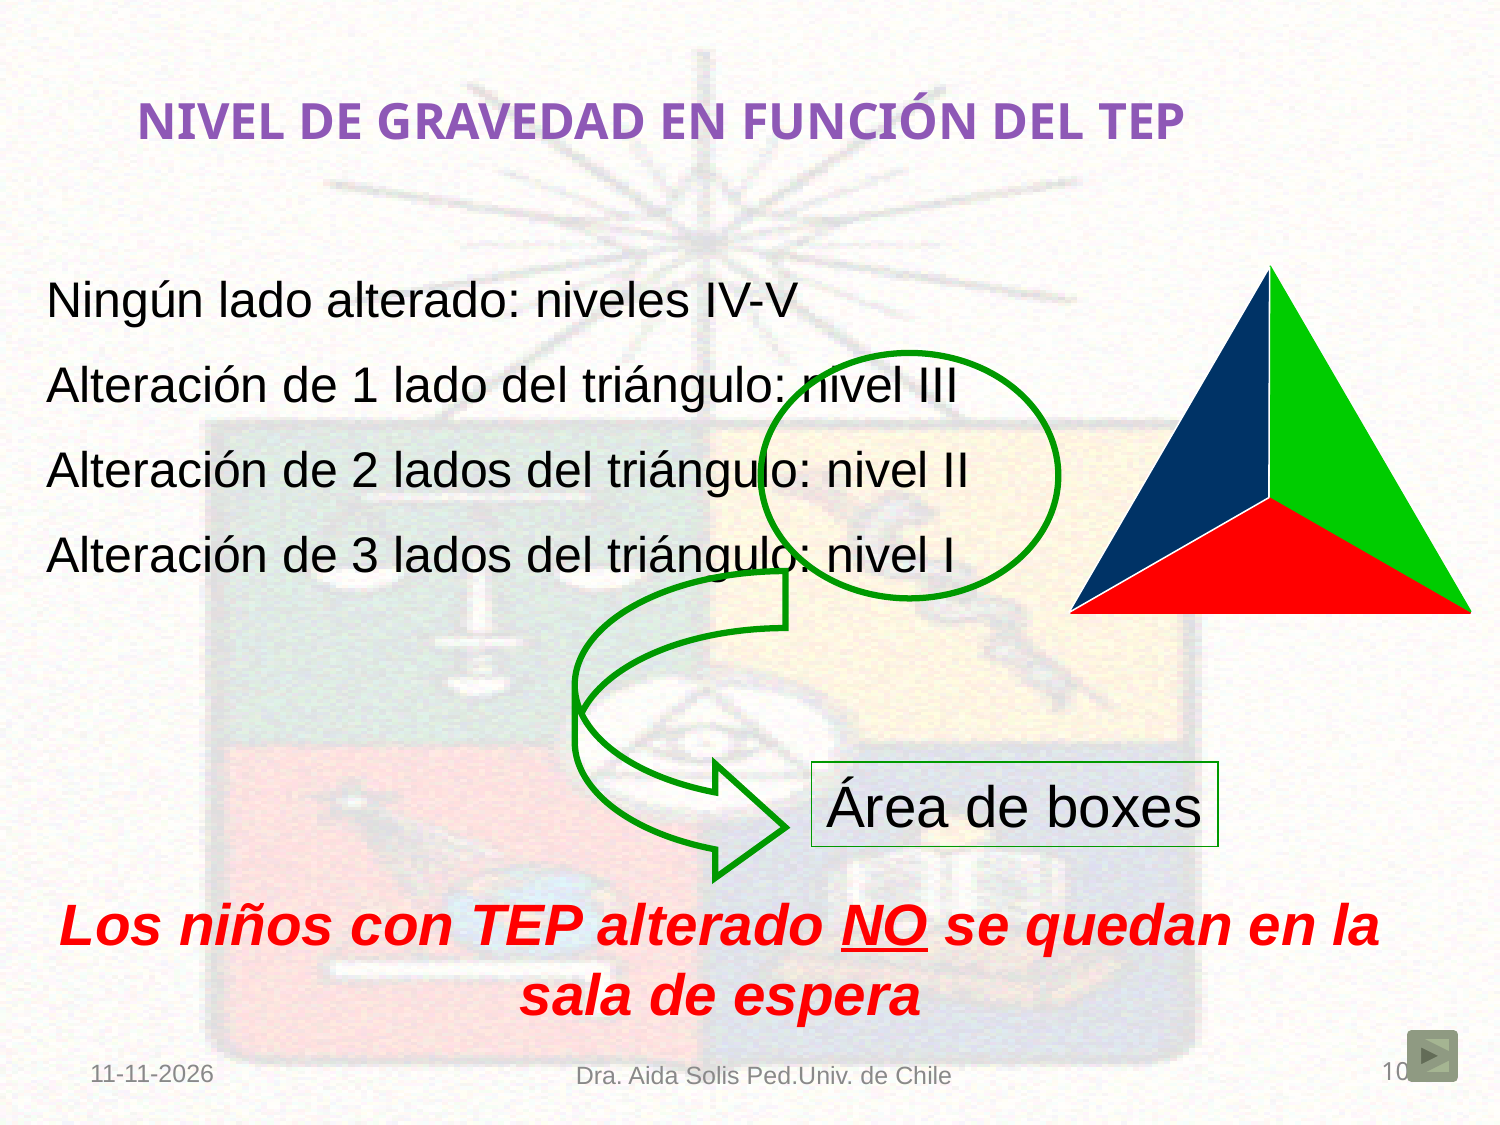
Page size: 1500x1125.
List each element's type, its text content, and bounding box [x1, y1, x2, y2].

text_box Ningún lado alterado: niveles IV-V Alteración de 1 lado del triángulo: nivel III Alteración de 2 lados del triángulo: nivel II Alteración de 3 lados del triángulo: nivel I [31, 259, 1037, 590]
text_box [1070, 267, 1472, 670]
text_box Los niños con TEP alterado NO se quedan en la sala de espera [0, 879, 1451, 1035]
slide_number 10 [1074, 1042, 1425, 1103]
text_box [574, 352, 1220, 885]
text_box NIVEL DE GRAVEDAD EN FUNCIÓN DEL TEP [122, 81, 1202, 157]
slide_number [75, 1042, 425, 1103]
text_box [1407, 1030, 1458, 1082]
footer Dra. Aida Solis Ped.Univ. de Chile [468, 1044, 1061, 1105]
